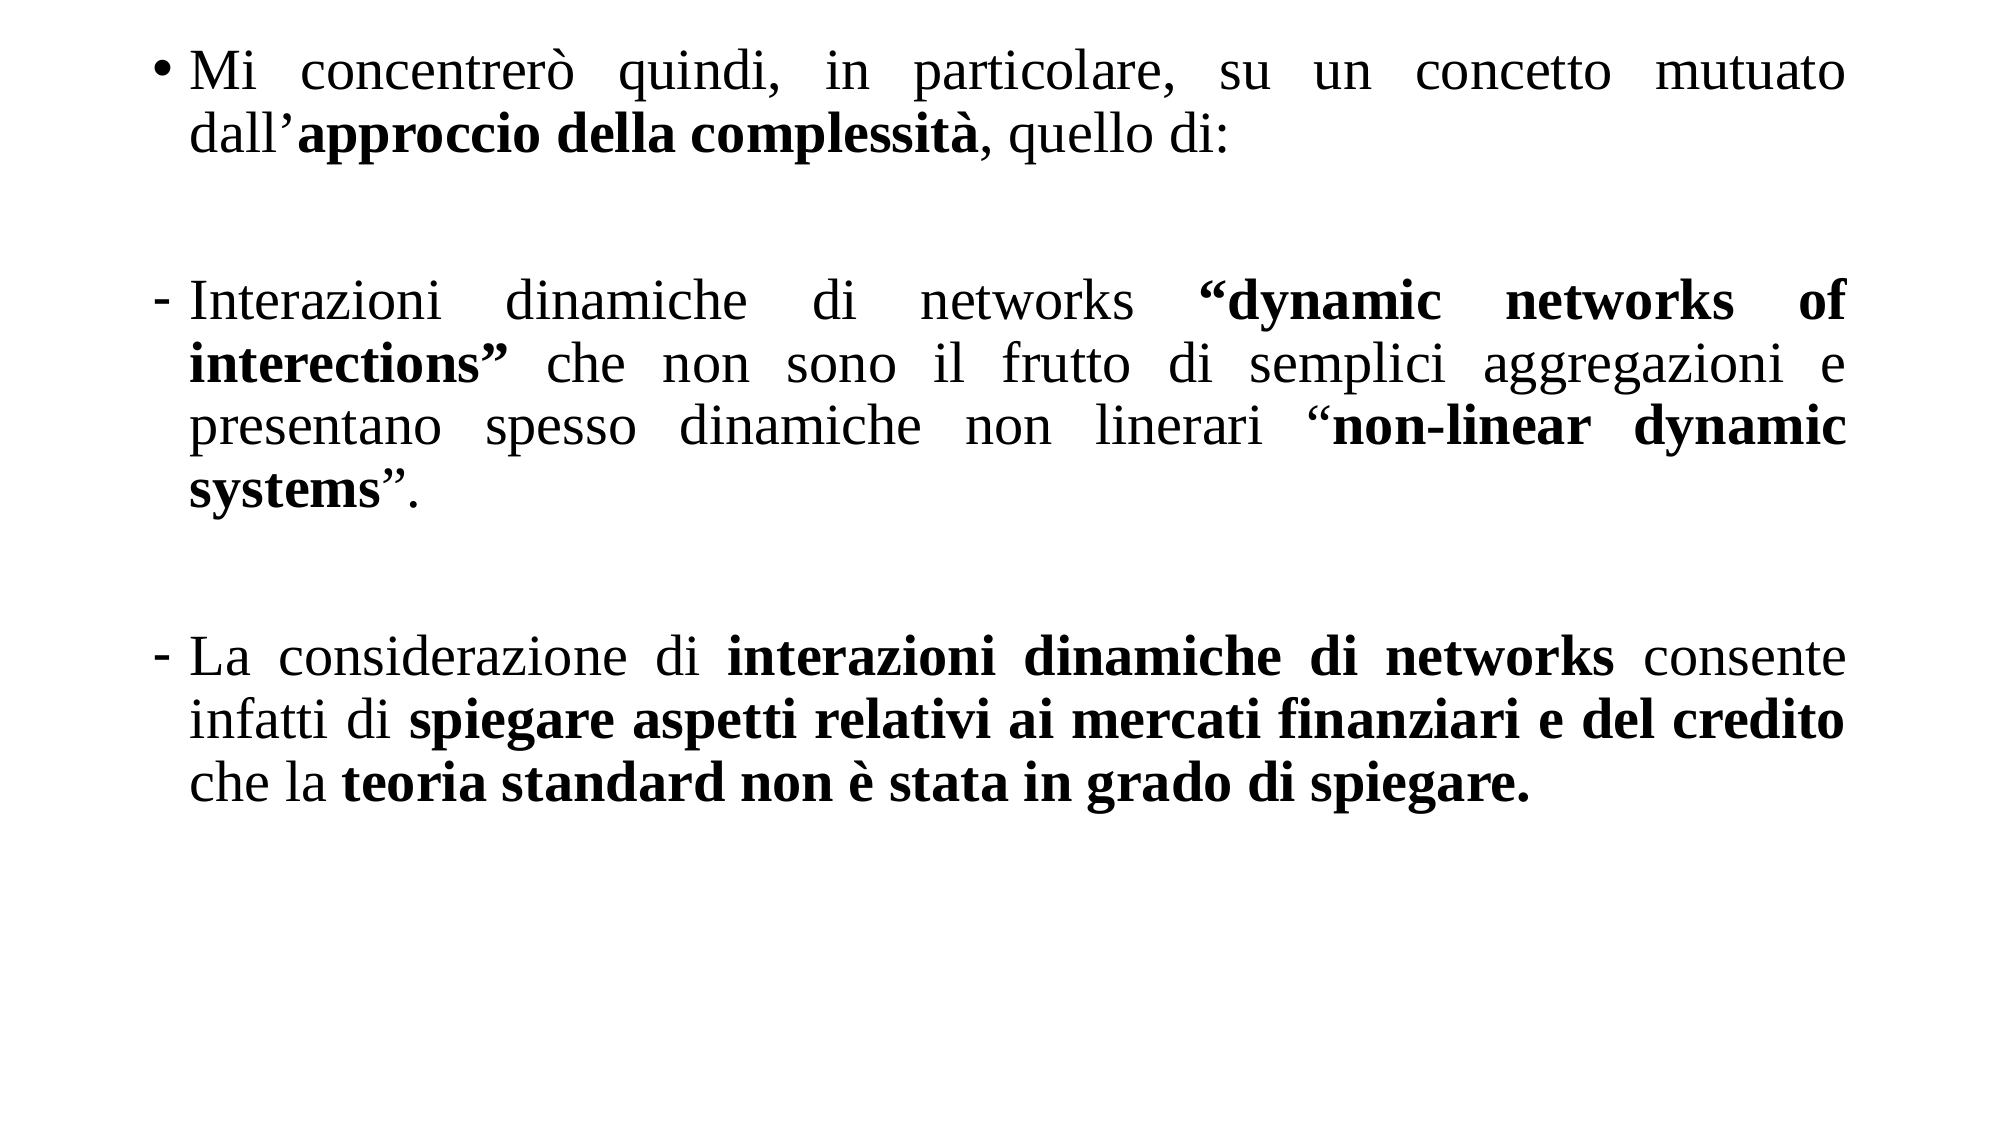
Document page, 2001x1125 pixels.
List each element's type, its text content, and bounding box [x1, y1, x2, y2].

list Mi concentrerò quindi, in particolare, su un concetto mutuato dall’approccio della complessità, quello di: Interazioni dinamiche di networks “dynamic networks of interections” che non sono il frutto di semplici aggregazioni e presentano spesso dinamiche non linerari “non-linear dynamic systems”. La considerazione di interazioni dinamiche di networks consente infatti di spiegare aspetti relativi ai mercati finanziari e del credito che la teoria standard non è stata in grado di spiegare. [137, 31, 1863, 1073]
